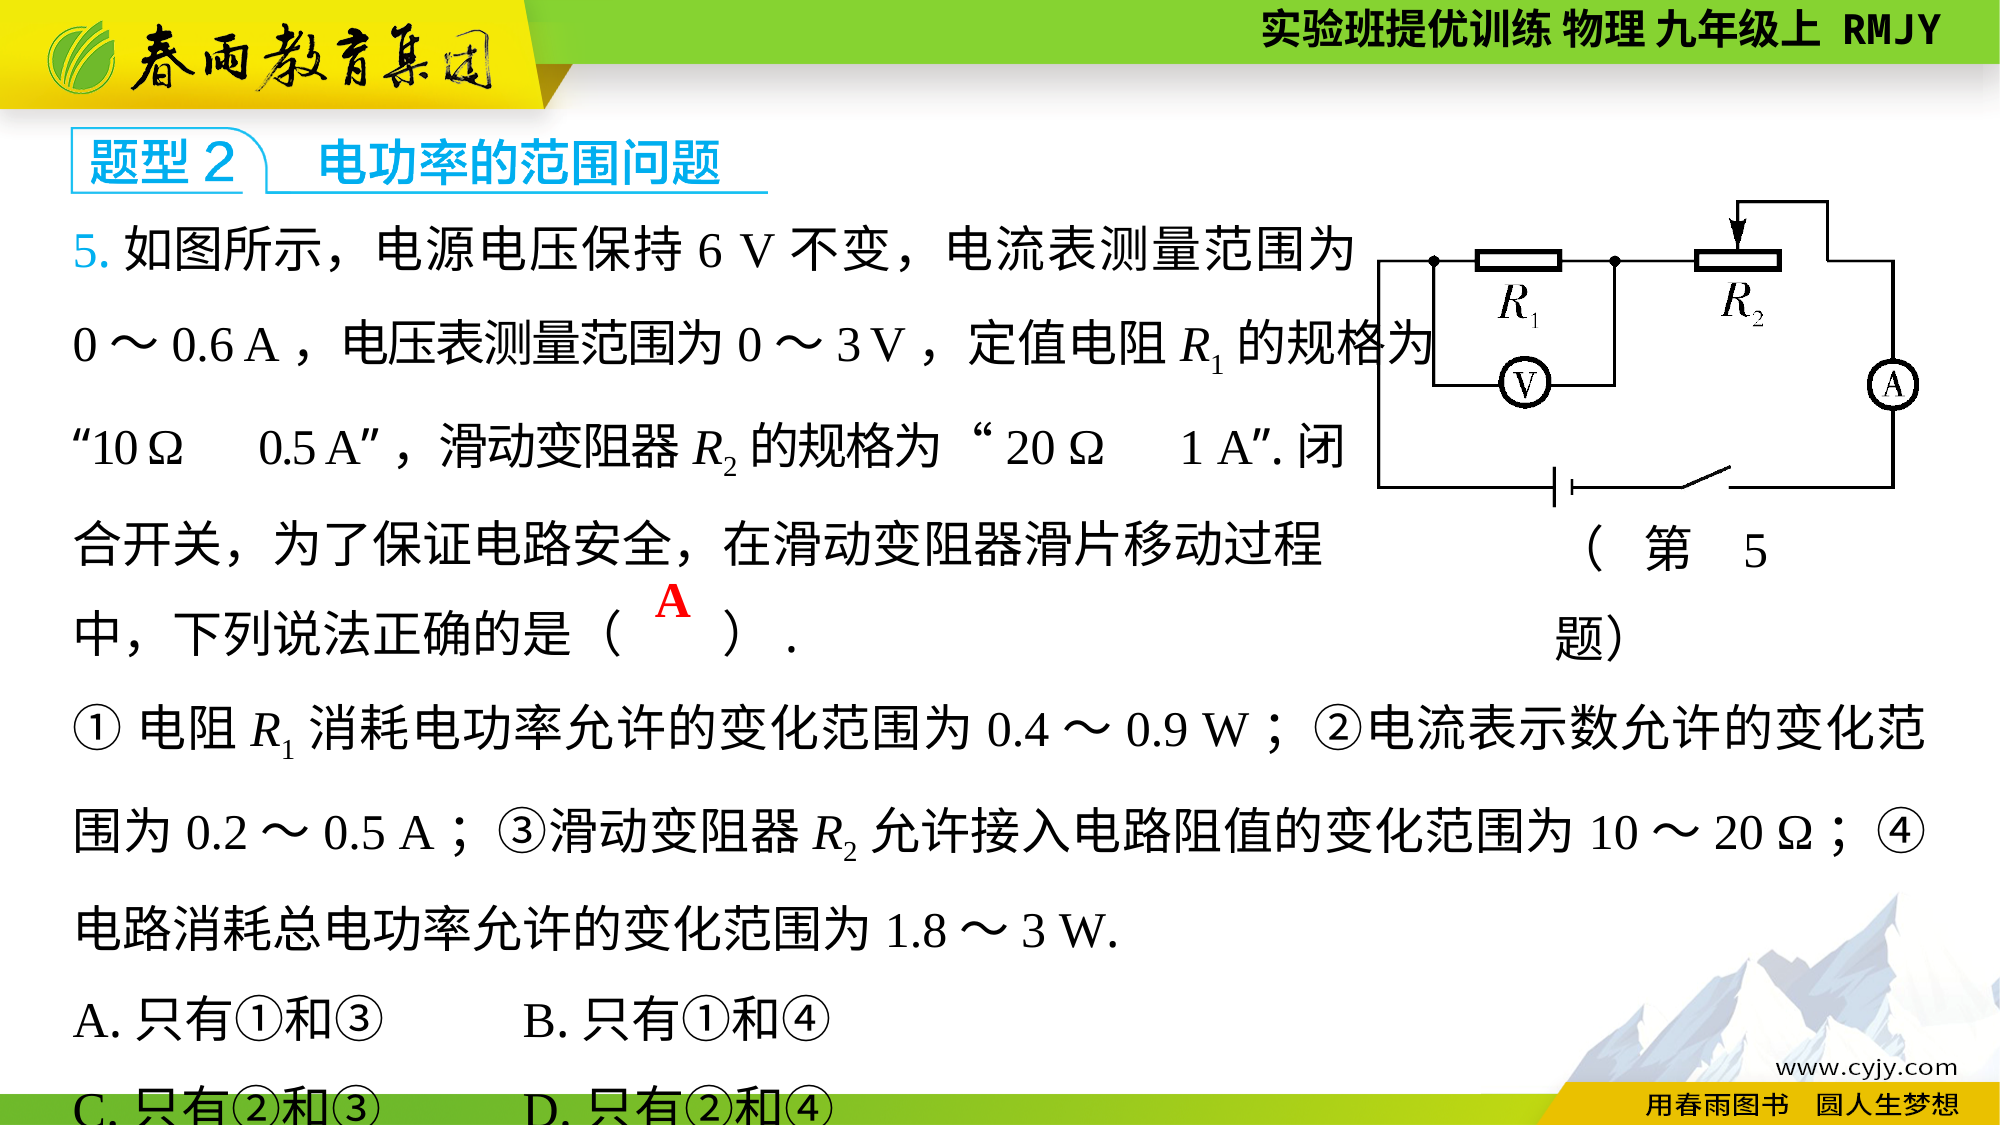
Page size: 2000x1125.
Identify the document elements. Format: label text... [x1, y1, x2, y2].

text_box （第5题） [1540, 518, 1795, 585]
picture [0, 0, 2000, 1125]
text_box A [640, 560, 707, 636]
list 5.如图所示，电源电压保持6 V不变，电流表测量范围为 0～0.6 A，电压表测量范围为0～3 V，定值电阻R1的规格为 “10 Ω 0.5 A”，滑动变阻器R2的规格为“20 Ω 1 A”.闭 合开关，为了保证电路安全，在滑动变阻器滑片移动过程 中，下列说法正确的是（ ）. ①电阻R1消耗电功率允许的变化范围为0.4～0.9 W；②电流表示数允许的变化范围为0.2～0.5 A；③滑动变阻器R2允许接入电路阻值的变化范围为10～20 Ω；④电路消耗总电功率允许的变化范围为1.8～3 W. A.只有①和③ B.只有①和④ C.只有②和③ D.只有②和④ [57, 180, 1942, 1105]
